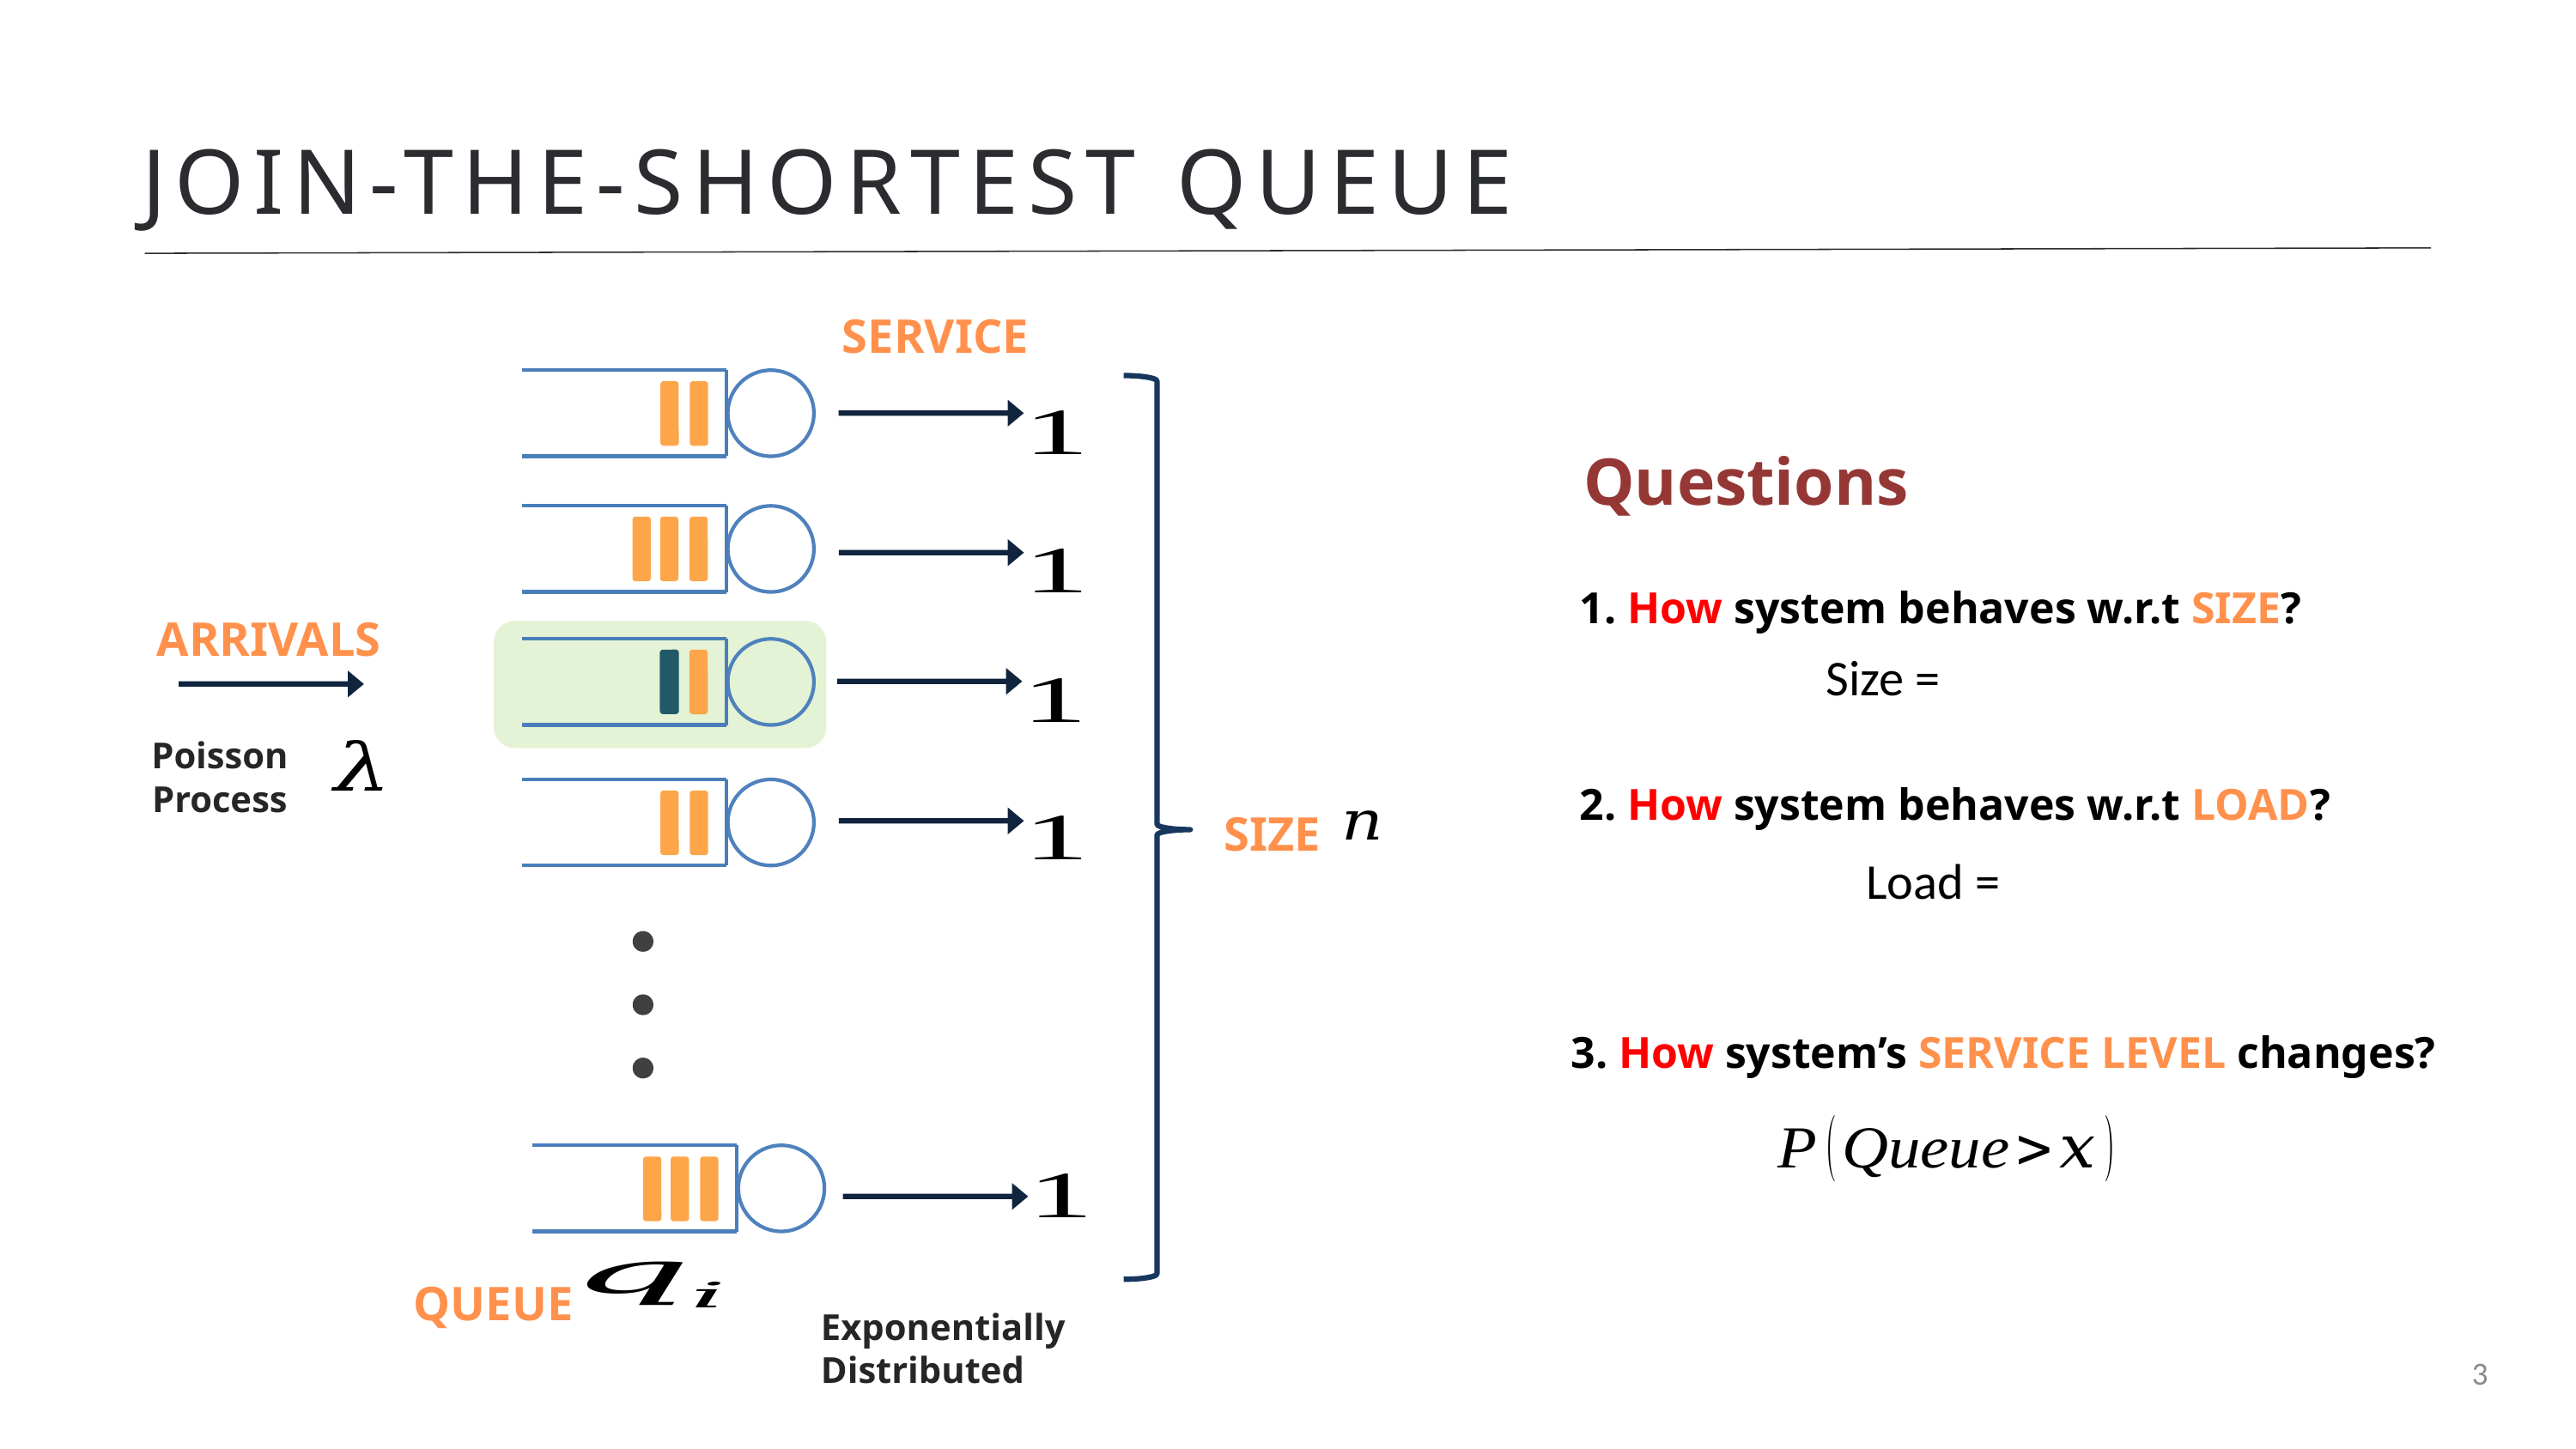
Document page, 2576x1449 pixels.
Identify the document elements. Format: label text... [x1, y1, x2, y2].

text_box Questions [1571, 434, 1923, 524]
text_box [1566, 770, 2415, 952]
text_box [1558, 1018, 2576, 1186]
text_box 1. How system behaves w.r.t SIZE? [1566, 573, 2372, 639]
slide_number 3 [2200, 1346, 2501, 1398]
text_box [123, 291, 1419, 1398]
text_box JOIN-THE-SHORTEST QUEUE [142, 106, 2576, 233]
